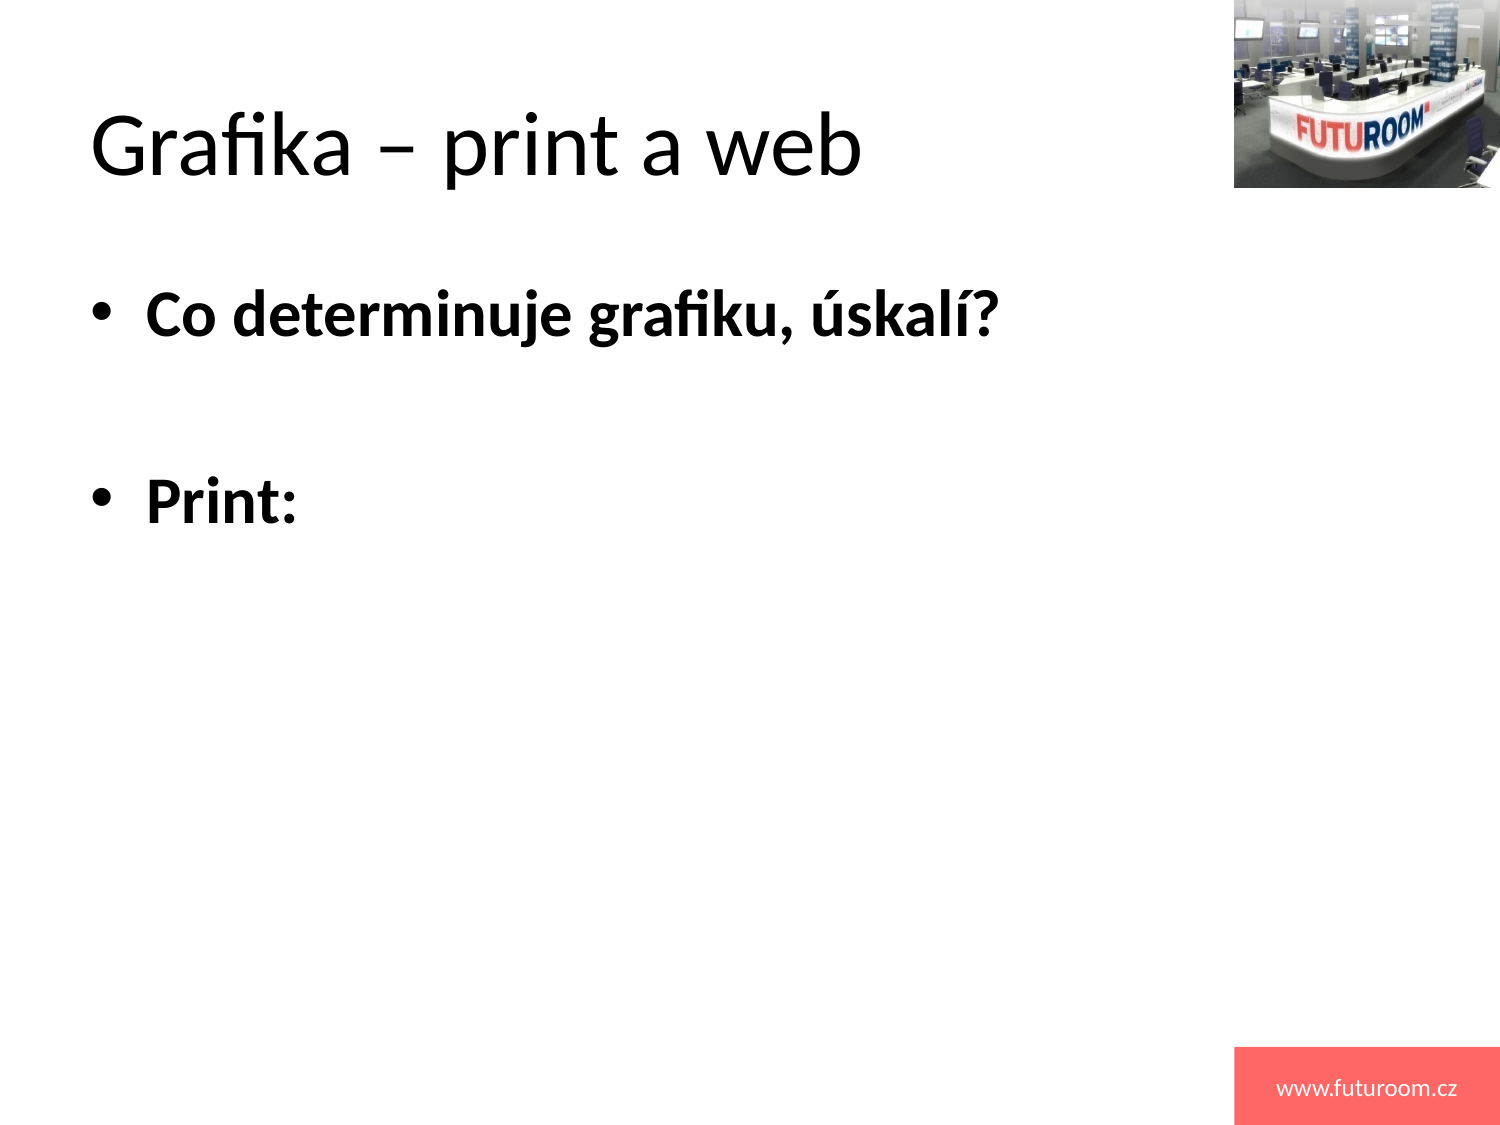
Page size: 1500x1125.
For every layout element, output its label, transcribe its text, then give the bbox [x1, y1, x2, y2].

picture [1234, 0, 1500, 188]
title Grafika – print a web [75, 45, 1425, 233]
list Co determinuje grafiku, úskalí? Print: [75, 262, 1425, 1005]
text_box www.futuroom.cz [1232, 1045, 1500, 1125]
